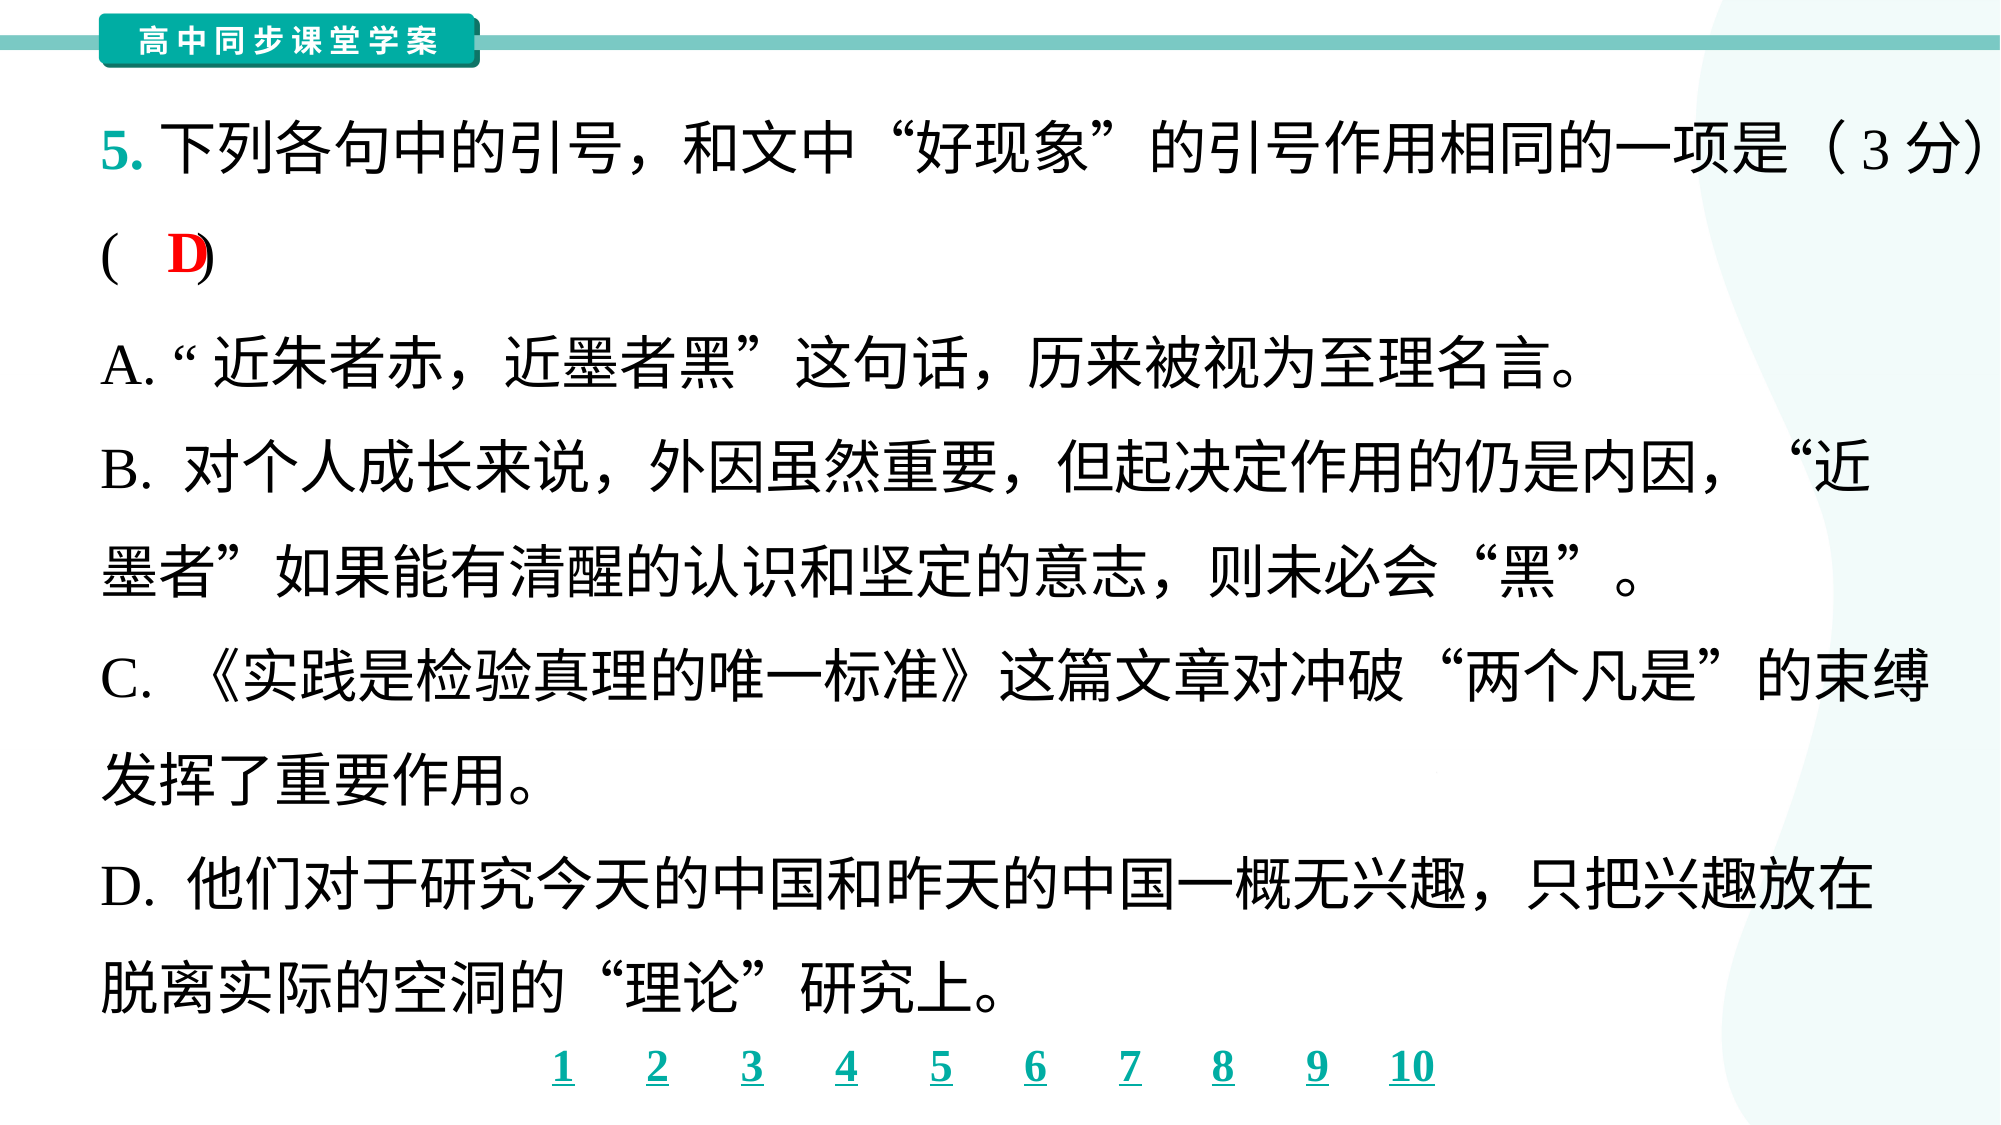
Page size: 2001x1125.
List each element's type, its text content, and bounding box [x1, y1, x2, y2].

text_box 5.下列各句中的引号，和文中“好现象”的引号作用相同的一项是（3分） ( ) [100, 76, 1899, 286]
text_box A. “近朱者赤，近墨者黑”这句话，历来被视为至理名言。 B. 对个人成长来说，外因虽然重要，但起决定作用的仍是内因，“近 墨者”如果能有清醒的认识和坚定的意志，则未必会“黑”。 C. 《实践是检验真理的唯一标准》这篇文章对冲破“两个凡是”的束缚 发挥了重要作用。 D. 他们对于研究今天的中国和昨天的中国一概无兴趣，只把兴趣放在 脱离实际的空洞的“理论”研究上。 [100, 292, 1899, 1022]
text_box D [145, 182, 231, 285]
picture [0, 0, 2000, 1125]
